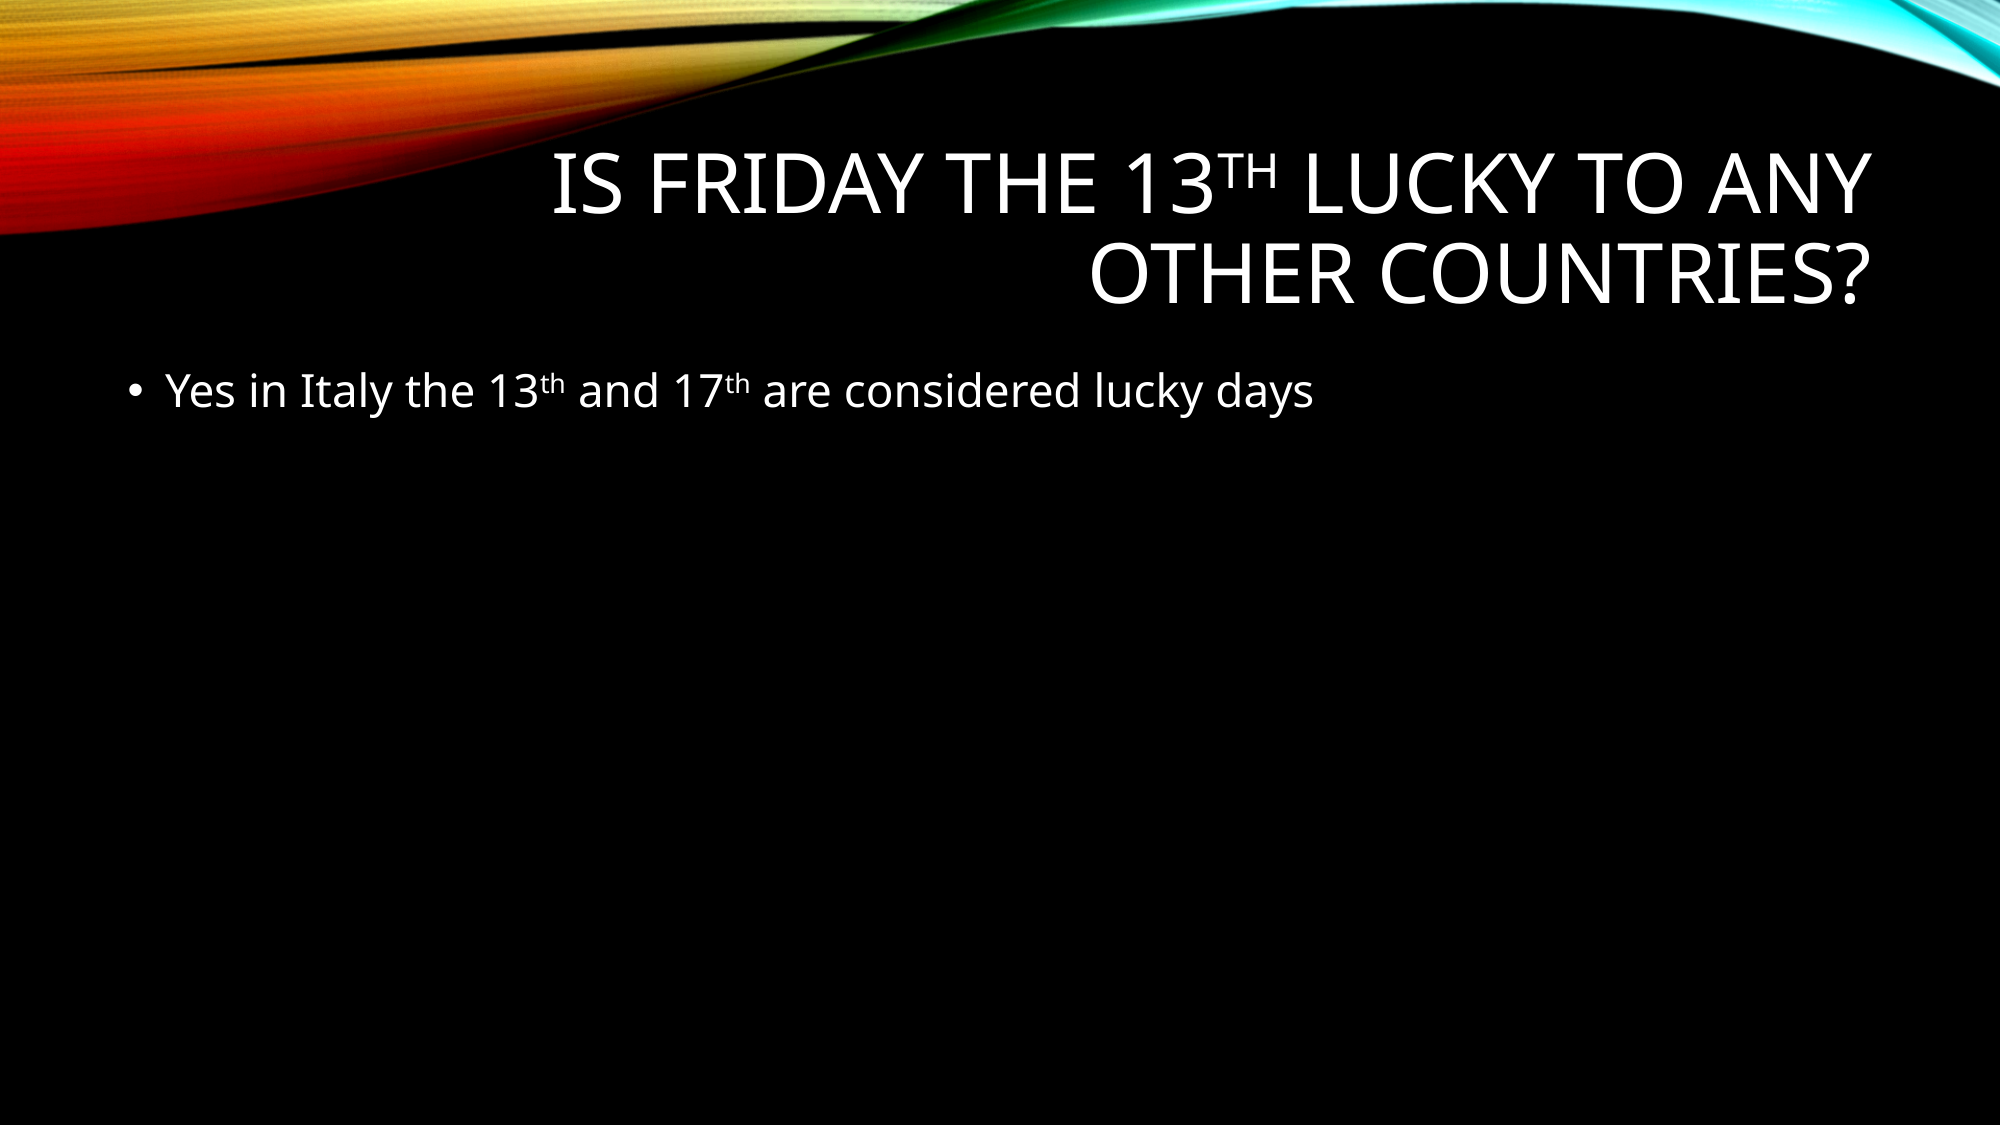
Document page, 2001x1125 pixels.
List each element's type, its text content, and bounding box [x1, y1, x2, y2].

list Yes in Italy the 13th and 17th are considered lucky days [112, 360, 1888, 1021]
picture [0, 0, 2000, 237]
title Is Friday the 13th lucky to any other countries? [474, 125, 1888, 338]
